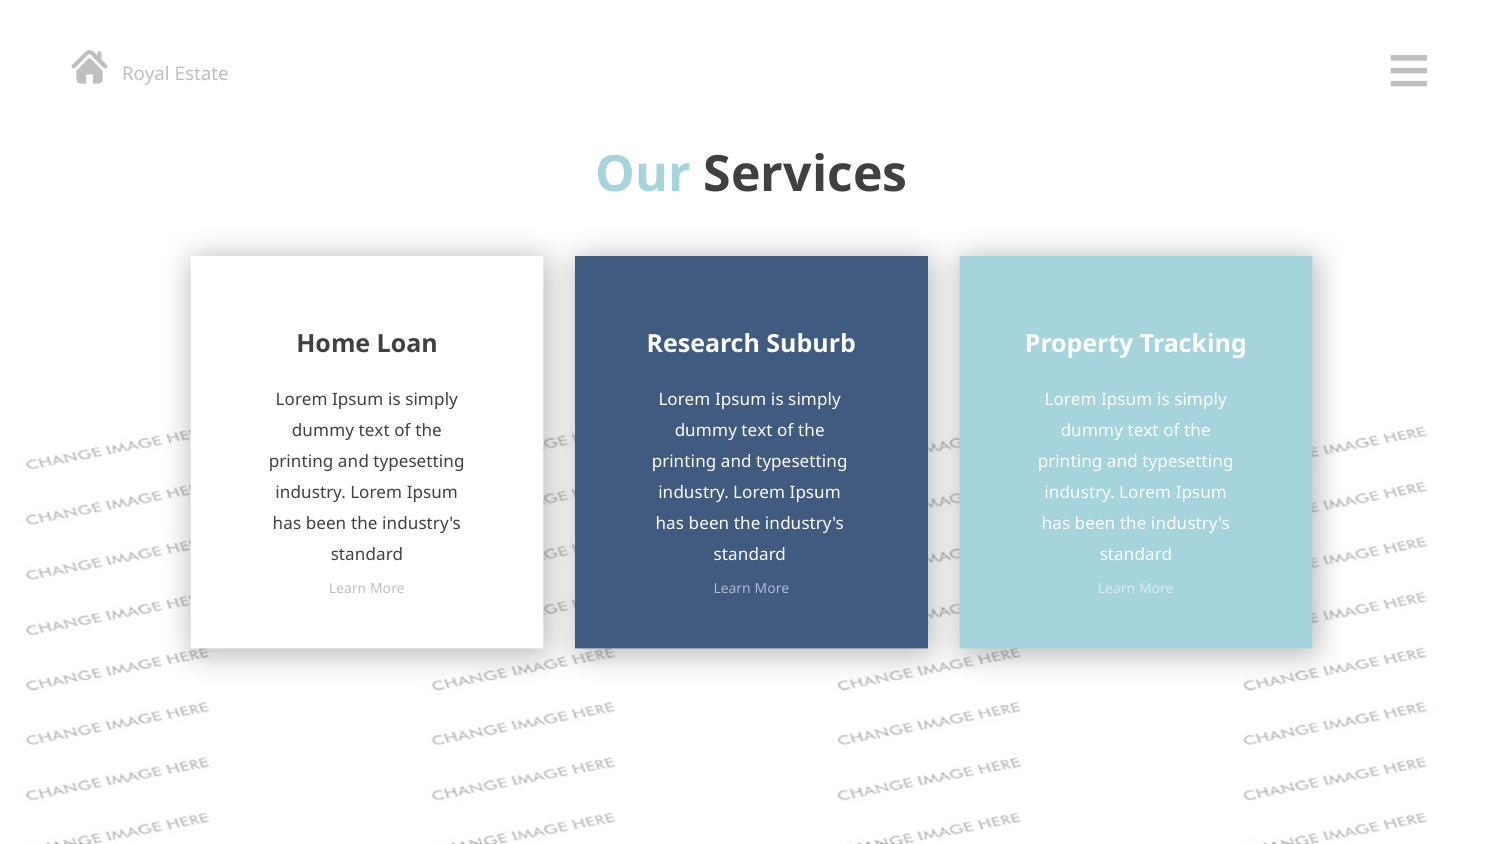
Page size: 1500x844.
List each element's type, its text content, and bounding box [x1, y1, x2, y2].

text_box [1390, 55, 1428, 87]
text_box Lorem Ipsum is simply dummy text of the printing and typesetting industry. Lorem Ipsum has been the industry's standard [627, 370, 872, 424]
text_box Our Services [456, 141, 1047, 202]
text_box [574, 255, 929, 424]
text_box [958, 255, 1313, 424]
text_box Property Tracking [998, 320, 1274, 366]
text_box Home Loan [229, 319, 505, 365]
text_box Lorem Ipsum is simply dummy text of the printing and typesetting industry. Lorem Ipsum has been the industry's standard [1013, 370, 1258, 424]
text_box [71, 49, 262, 92]
picture [0, 424, 1500, 844]
text_box [190, 255, 544, 424]
text_box Lorem Ipsum is simply dummy text of the printing and typesetting industry. Lorem Ipsum has been the industry's standard [245, 370, 490, 424]
text_box Research Suburb [614, 319, 889, 365]
